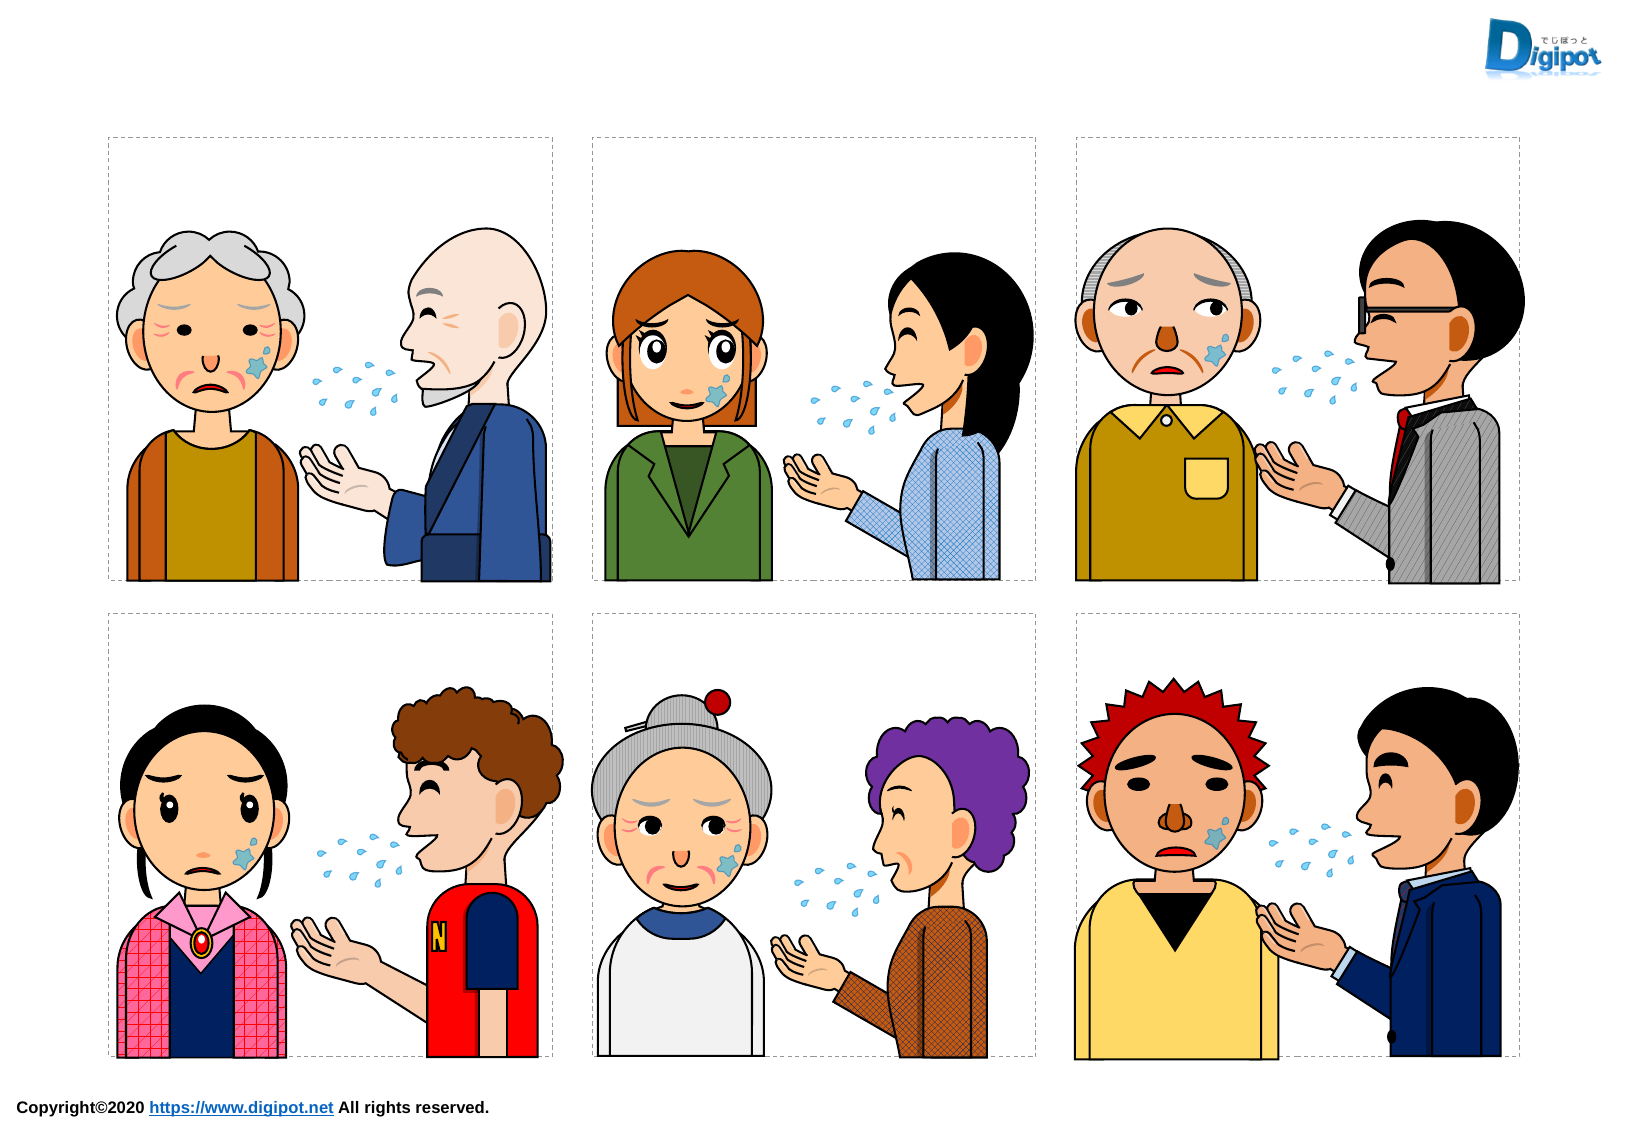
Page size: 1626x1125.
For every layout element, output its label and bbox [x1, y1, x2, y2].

text_box [1076, 212, 1517, 596]
text_box [117, 687, 563, 1058]
picture [1485, 18, 1602, 82]
text_box [116, 228, 551, 583]
text_box [605, 234, 1033, 581]
text_box [591, 689, 1030, 1058]
text_box [1074, 678, 1518, 1060]
